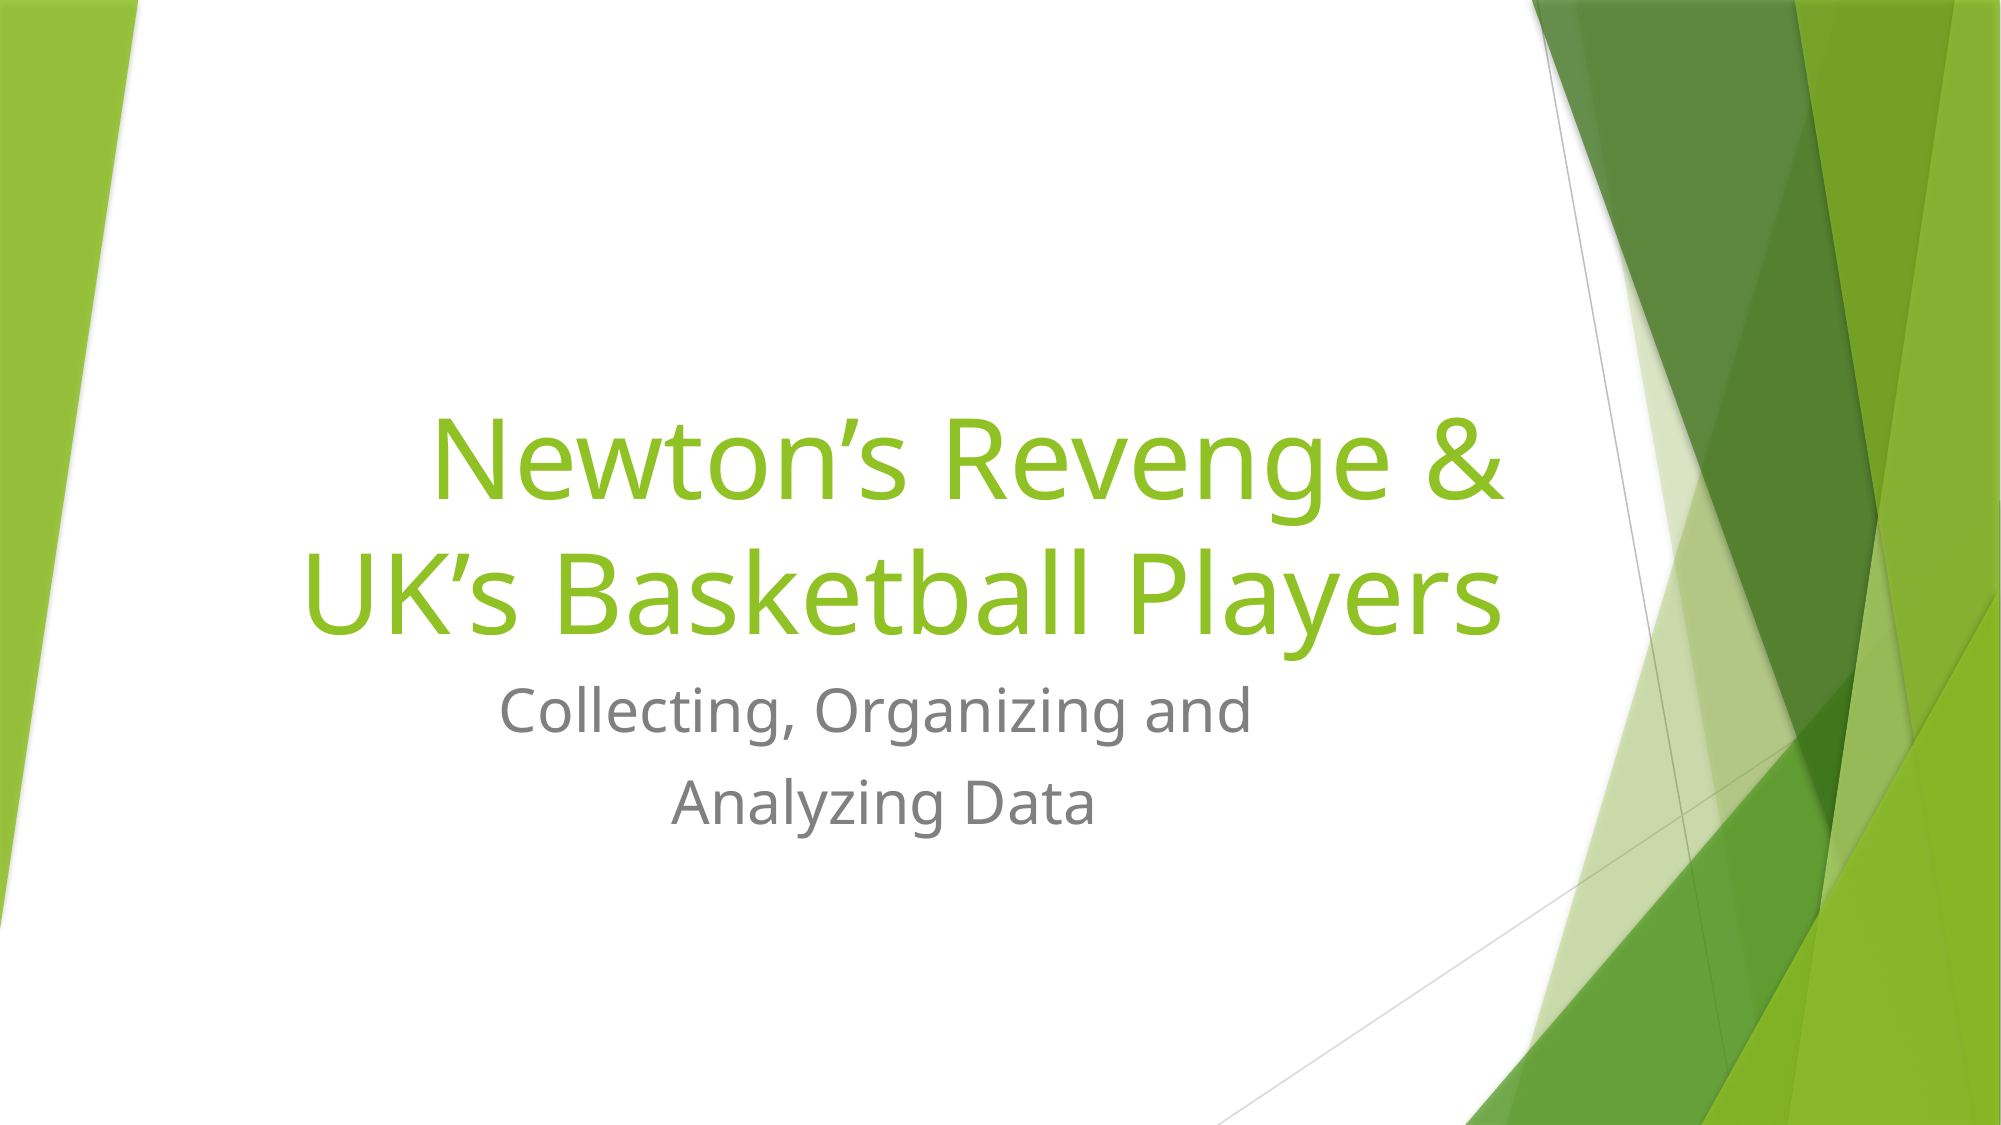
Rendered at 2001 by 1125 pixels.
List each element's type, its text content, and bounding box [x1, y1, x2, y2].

subtitle Collecting, Organizing and Analyzing Data [247, 664, 1522, 845]
title Newton’s Revenge & UK’s Basketball Players [247, 394, 1522, 664]
